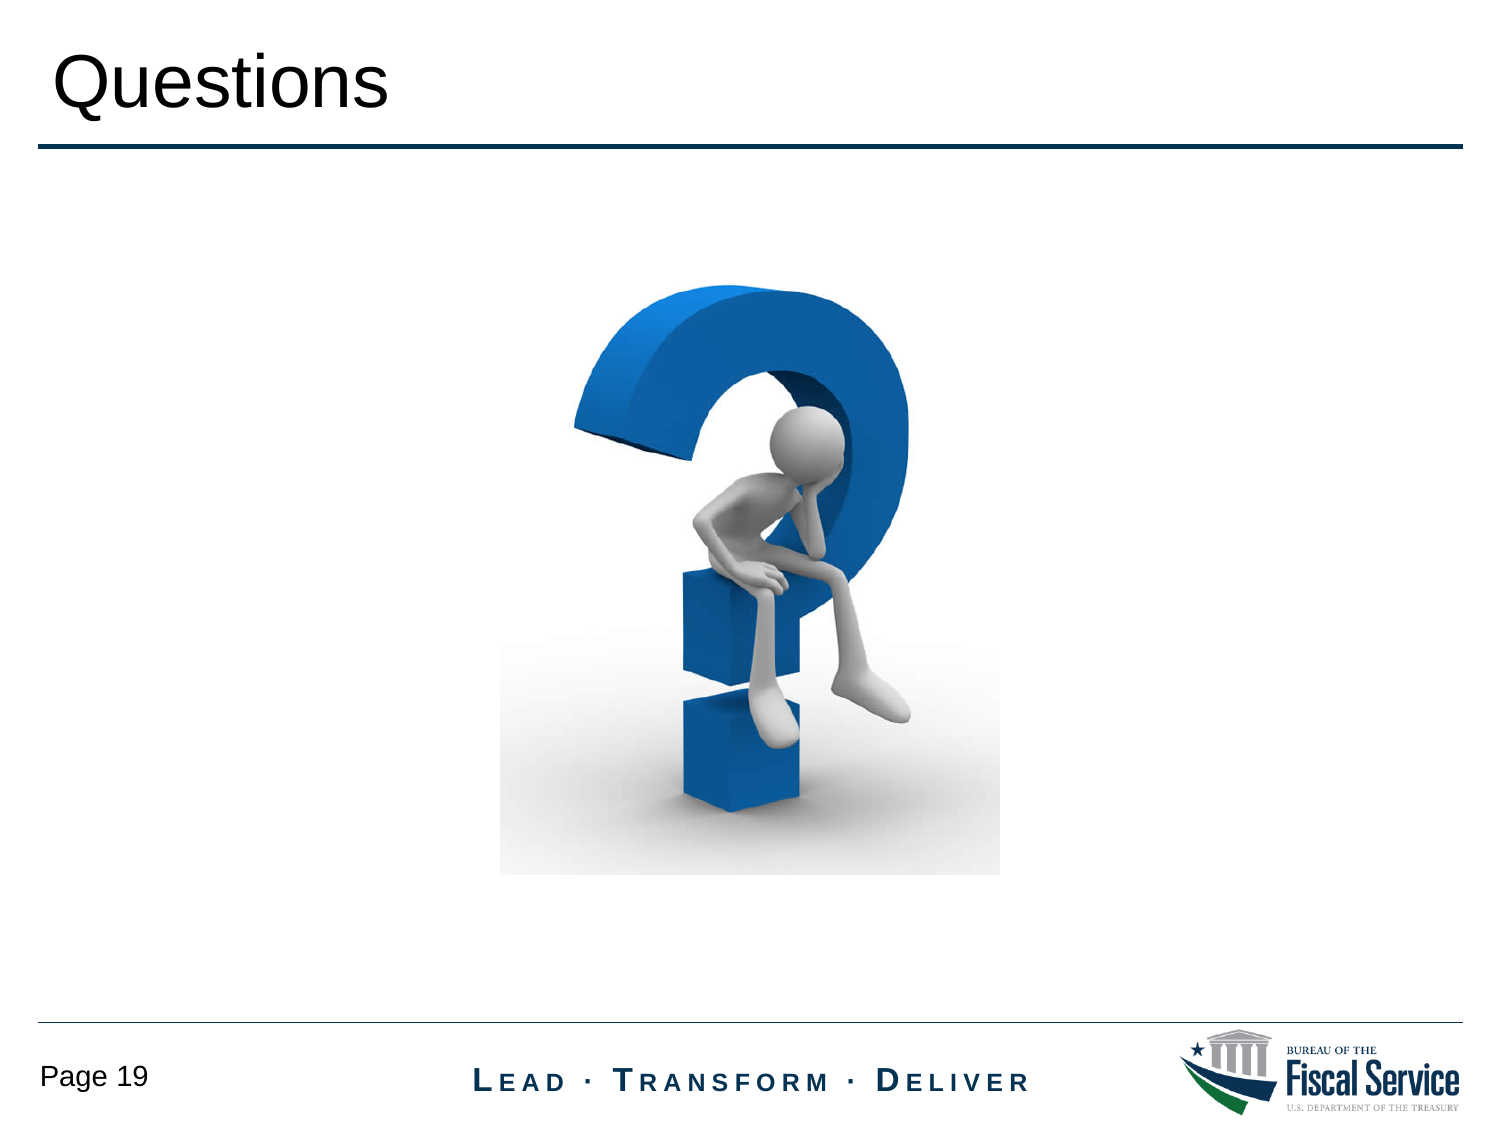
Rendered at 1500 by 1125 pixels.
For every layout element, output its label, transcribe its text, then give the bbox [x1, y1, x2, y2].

picture [499, 249, 1001, 876]
list Questions [37, 24, 1463, 138]
picture [1175, 1026, 1463, 1118]
